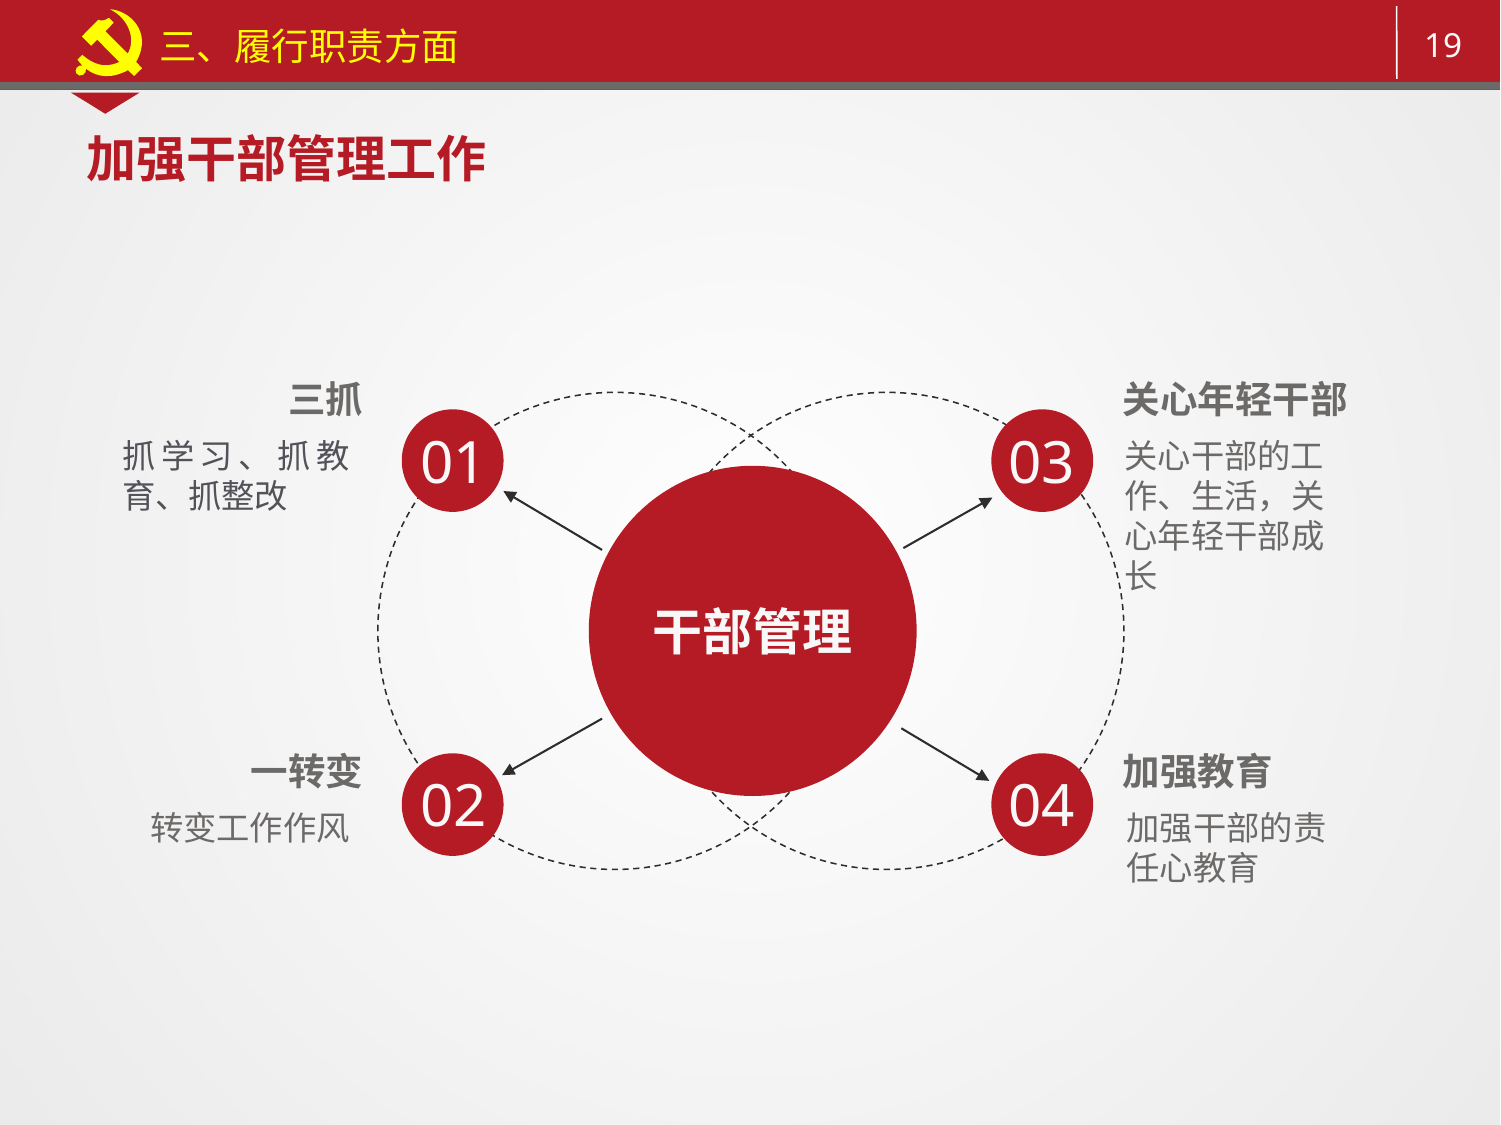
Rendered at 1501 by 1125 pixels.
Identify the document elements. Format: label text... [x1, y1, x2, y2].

text_box [901, 728, 990, 781]
text_box 加强干部管理工作 [71, 120, 501, 196]
text_box [377, 392, 751, 870]
text_box [75, 9, 143, 77]
text_box [1017, 753, 1068, 760]
text_box 一转变 [109, 740, 378, 801]
text_box 02 [405, 760, 502, 846]
text_box 04 [993, 760, 1091, 846]
text_box [588, 465, 917, 797]
text_box 三、履行职责方面 [144, 16, 715, 76]
text_box [401, 442, 405, 479]
text_box 01 [405, 417, 502, 503]
text_box [425, 409, 480, 417]
text_box [1013, 503, 1071, 512]
text_box 三抓 [109, 368, 378, 429]
text_box [903, 497, 993, 549]
text_box [503, 491, 603, 551]
text_box 关心年轻干部 [1107, 368, 1403, 429]
text_box [424, 503, 482, 512]
text_box 转变工作作风 [107, 799, 365, 855]
text_box [1012, 846, 1073, 856]
text_box 03 [993, 417, 1091, 503]
text_box [502, 718, 603, 776]
text_box 关心干部的工作、生活，关心年轻干部成长 [1110, 427, 1368, 603]
text_box [71, 92, 140, 114]
text_box 抓学习、抓教育、抓整改 [107, 427, 365, 523]
text_box [1015, 409, 1070, 417]
text_box [422, 846, 483, 856]
text_box 加强干部的责任心教育 [1112, 799, 1370, 895]
text_box [427, 753, 478, 760]
text_box [401, 786, 405, 823]
text_box [710, 392, 1124, 870]
text_box 加强教育 [1107, 740, 1403, 801]
picture [0, 0, 1501, 1125]
text_box 干部管理 [637, 593, 868, 668]
